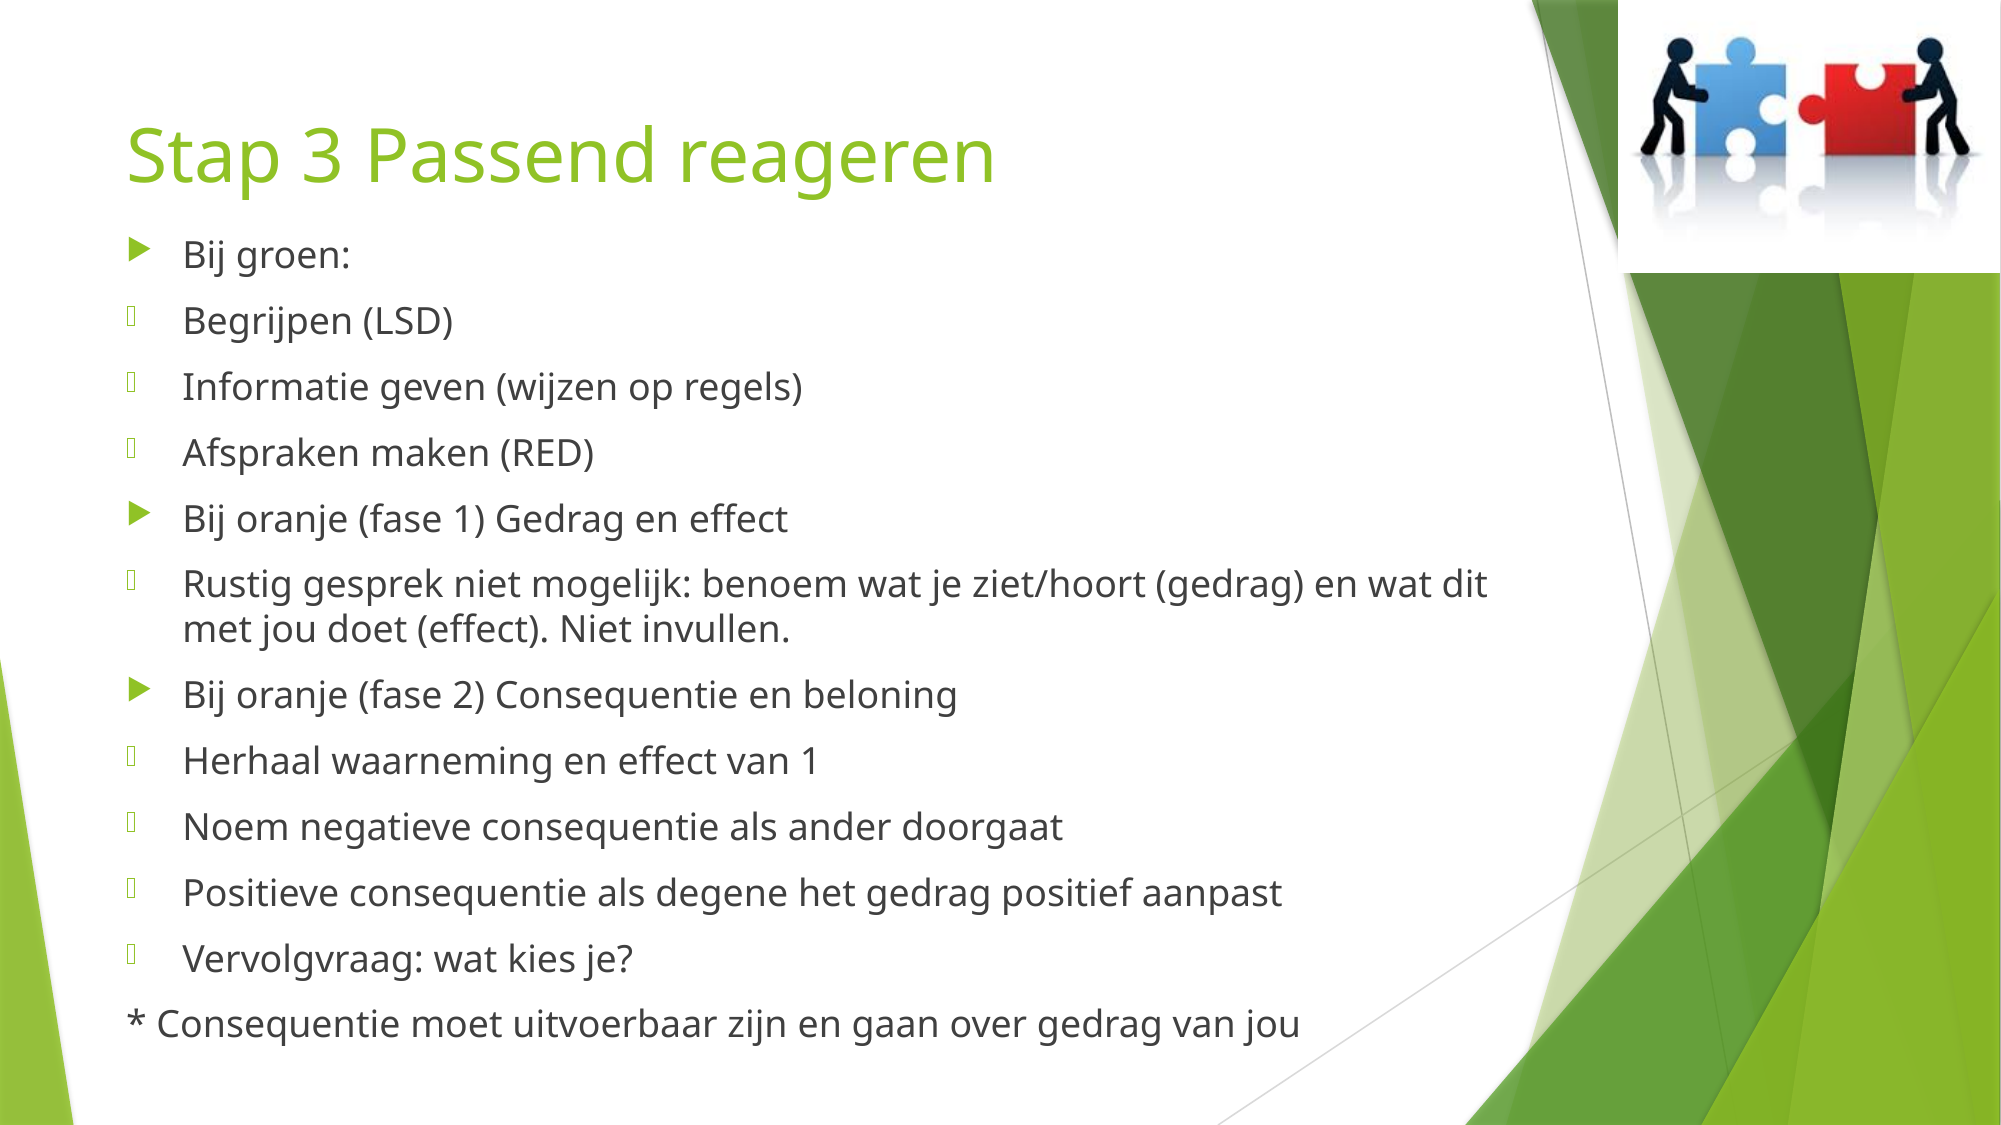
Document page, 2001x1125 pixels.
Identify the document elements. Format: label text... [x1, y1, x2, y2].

title Stap 3 Passend reageren [111, 99, 1522, 223]
list Bij groen: Begrijpen (LSD) Informatie geven (wijzen op regels) Afspraken maken (RED) Bij oranje (fase 1) Gedrag en effect Rustig gesprek niet mogelijk: benoem wat je ziet/hoort (gedrag) en wat dit met jou doet (effect). Niet invullen. Bij oranje (fase 2) Consequentie en beloning Herhaal waarneming en effect van 1 Noem negatieve consequentie als ander doorgaat Positieve consequentie als degene het gedrag positief aanpast Vervolgvraag: wat kies je? * Consequentie moet uitvoerbaar zijn en gaan over gedrag van jou [111, 223, 1522, 1093]
picture [1618, 0, 2000, 273]
